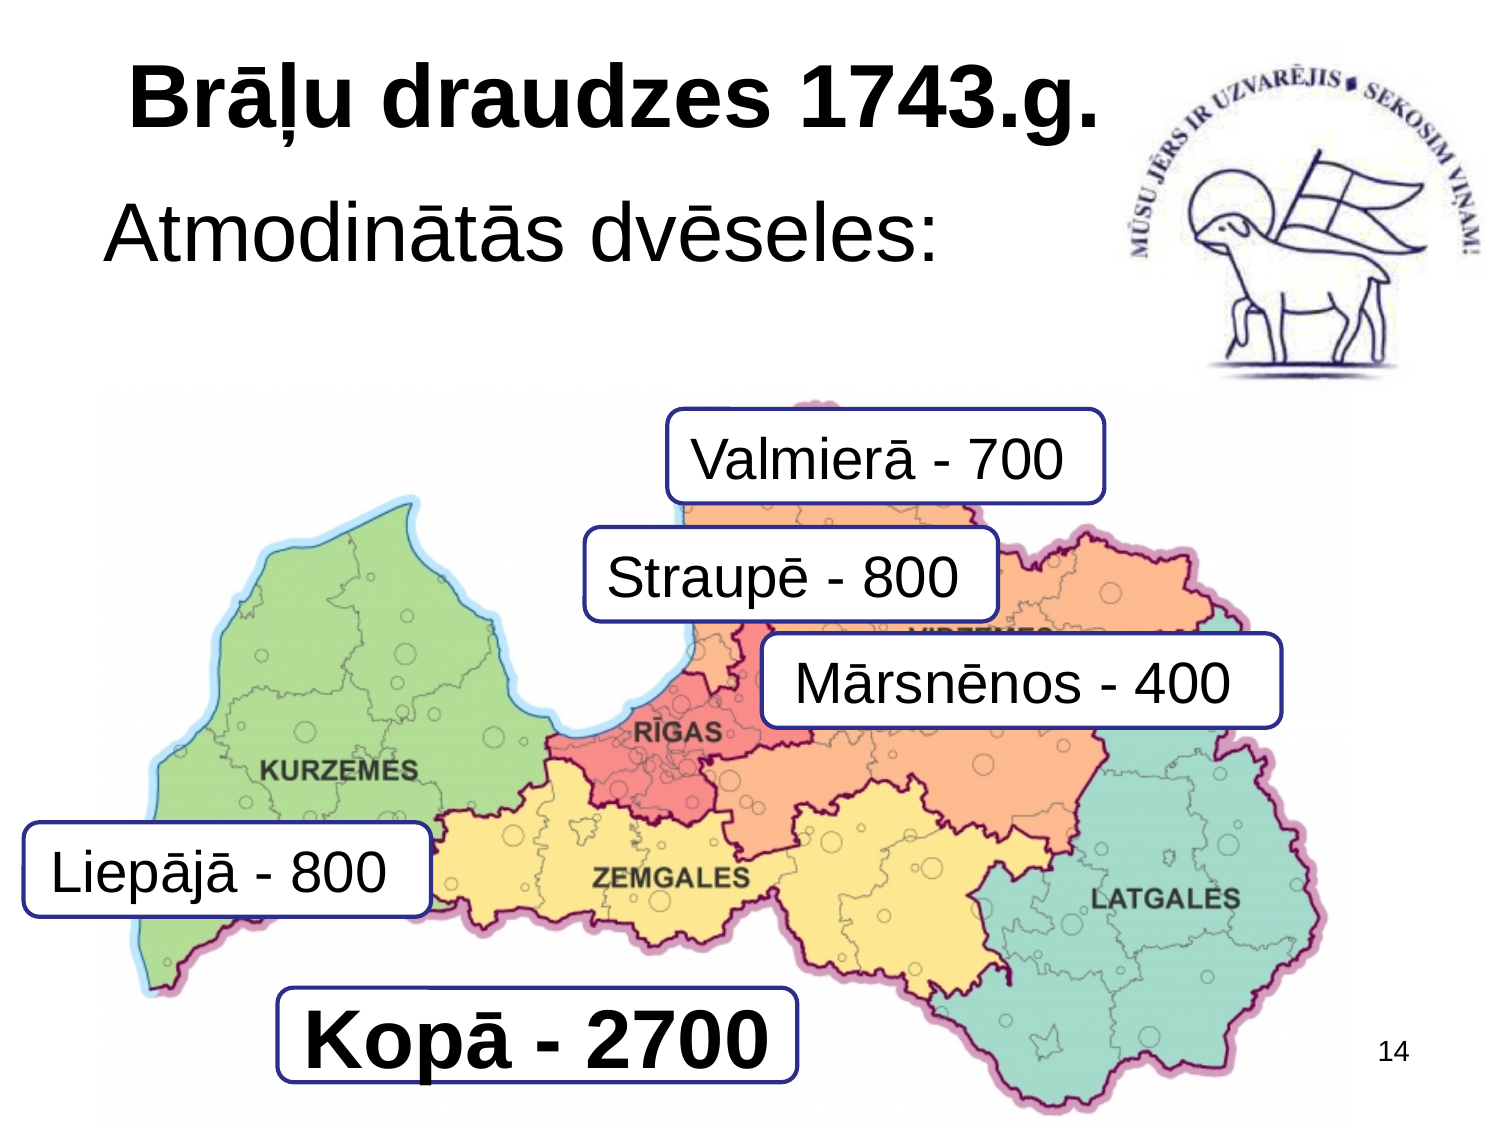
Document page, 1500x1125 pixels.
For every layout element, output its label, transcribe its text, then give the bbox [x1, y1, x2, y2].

picture [100, 42, 1500, 1125]
slide_number 14 [1356, 1024, 1426, 1103]
text_box Atmodinātās dvēseles: [64, 208, 981, 286]
title Brāļu draudzes 1743.g. [111, 34, 1500, 149]
text_box Liepājā - 800 [21, 820, 95, 919]
